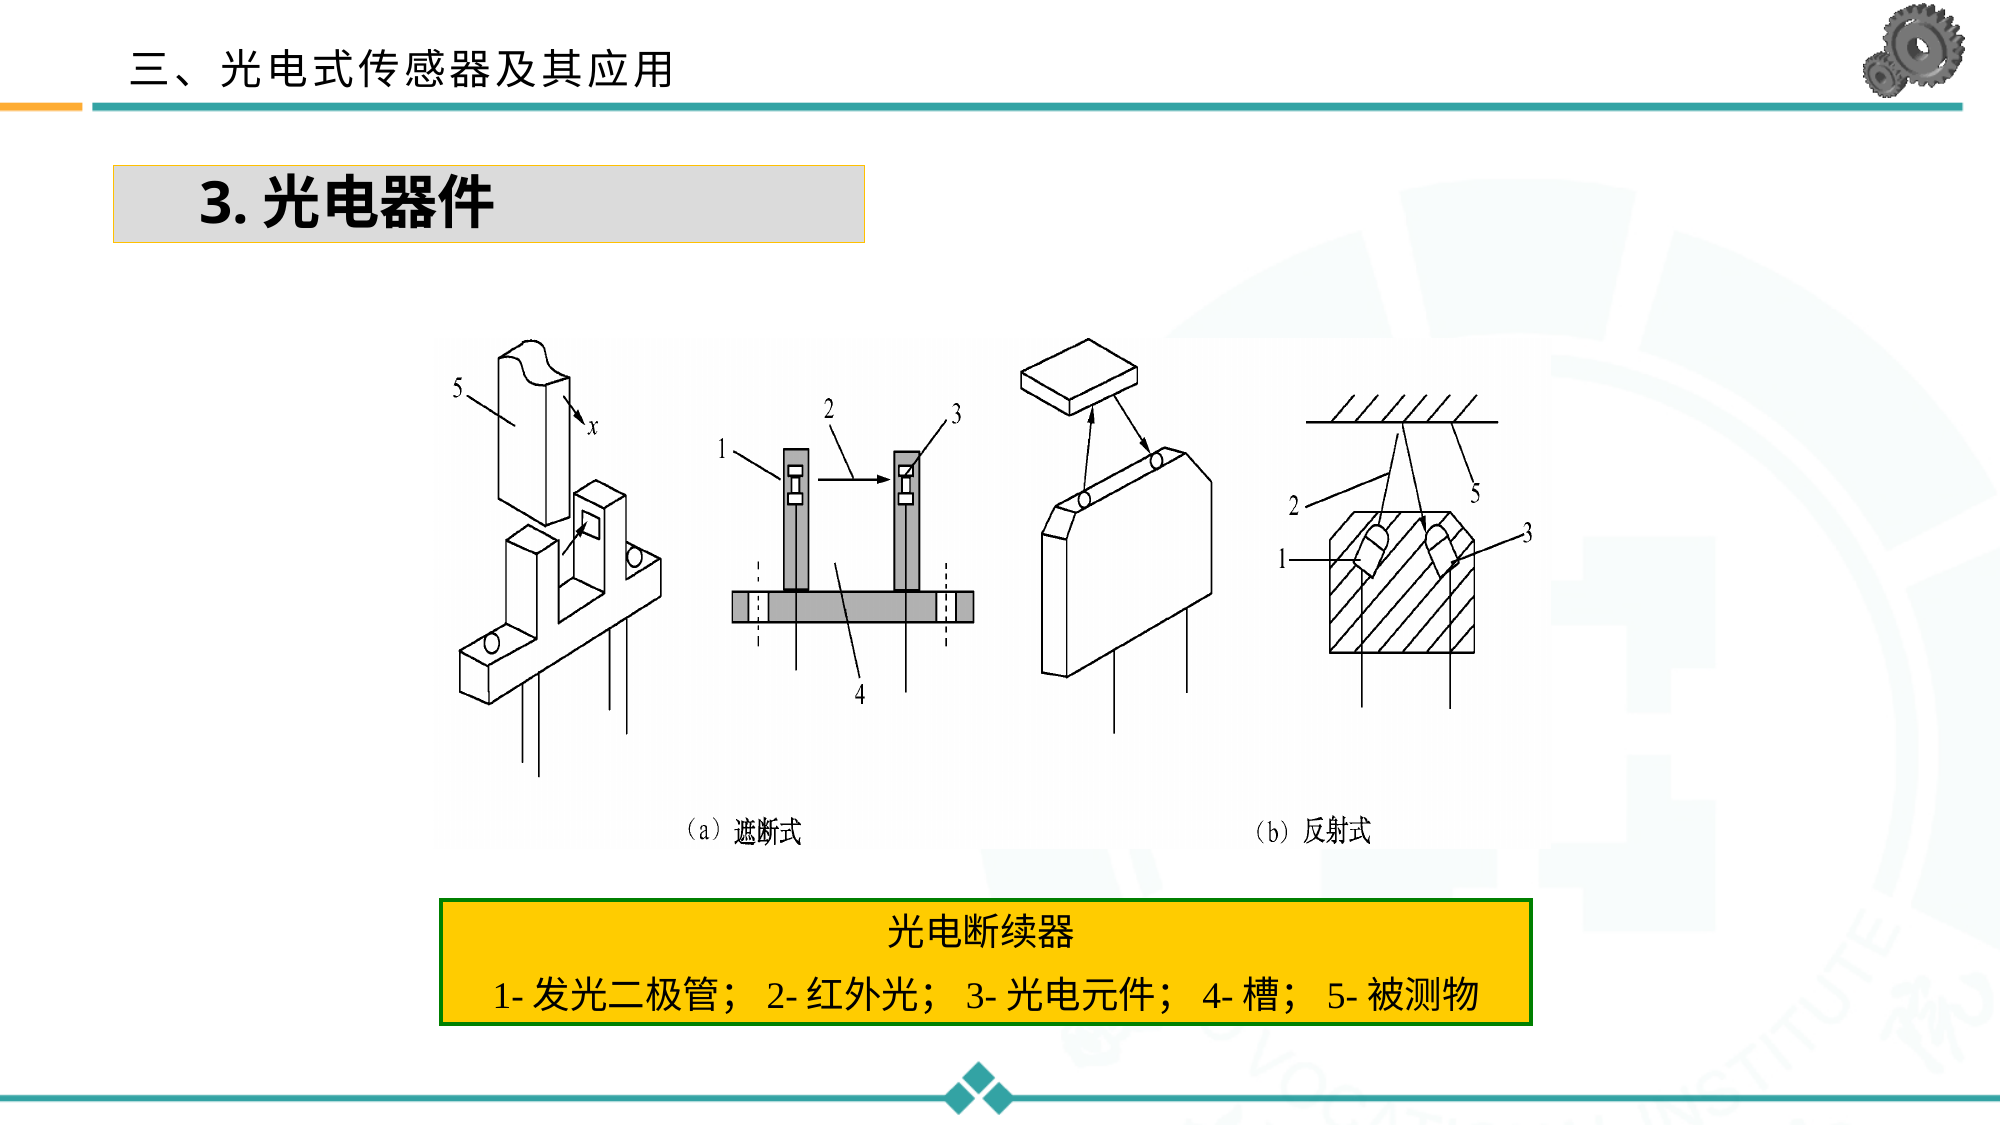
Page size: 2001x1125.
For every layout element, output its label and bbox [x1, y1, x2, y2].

text_box [433, 338, 1552, 849]
picture [0, 0, 2000, 1125]
